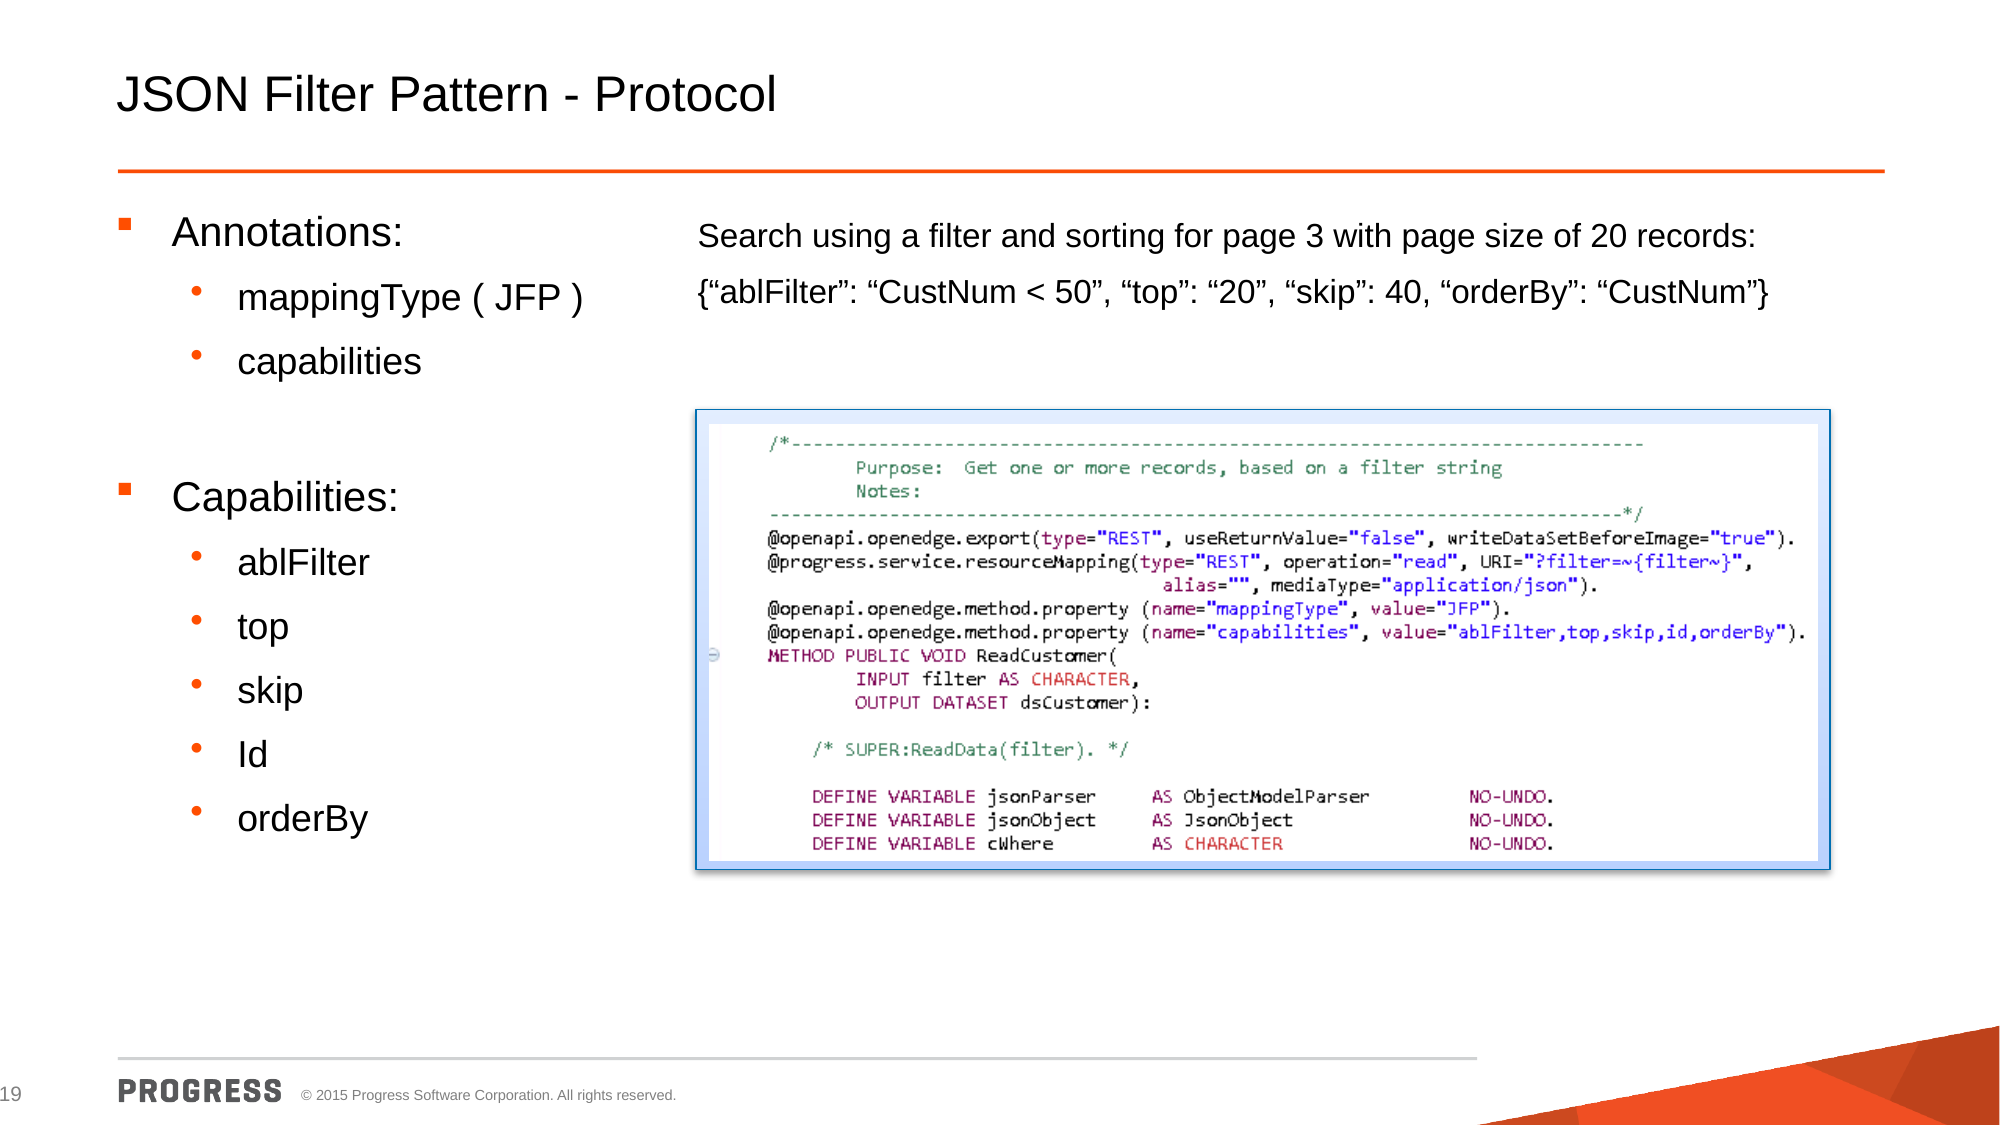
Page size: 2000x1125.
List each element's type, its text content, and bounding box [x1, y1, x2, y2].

list Annotations: mappingType ( JFP ) capabilities Capabilities: ablFilter top skip Id orderBy [100, 196, 1853, 1068]
text_box Search using a filter and sorting for page 3 with page size of 20 records: {“ablFilter”: “CustNum < 50”, “top”: “20”, “skip”: 40, “orderBy”: “CustNum”} [683, 206, 1786, 318]
title JSON Filter Pattern - Protocol [100, 60, 1874, 132]
picture [0, 0, 2000, 1125]
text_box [695, 409, 1831, 870]
